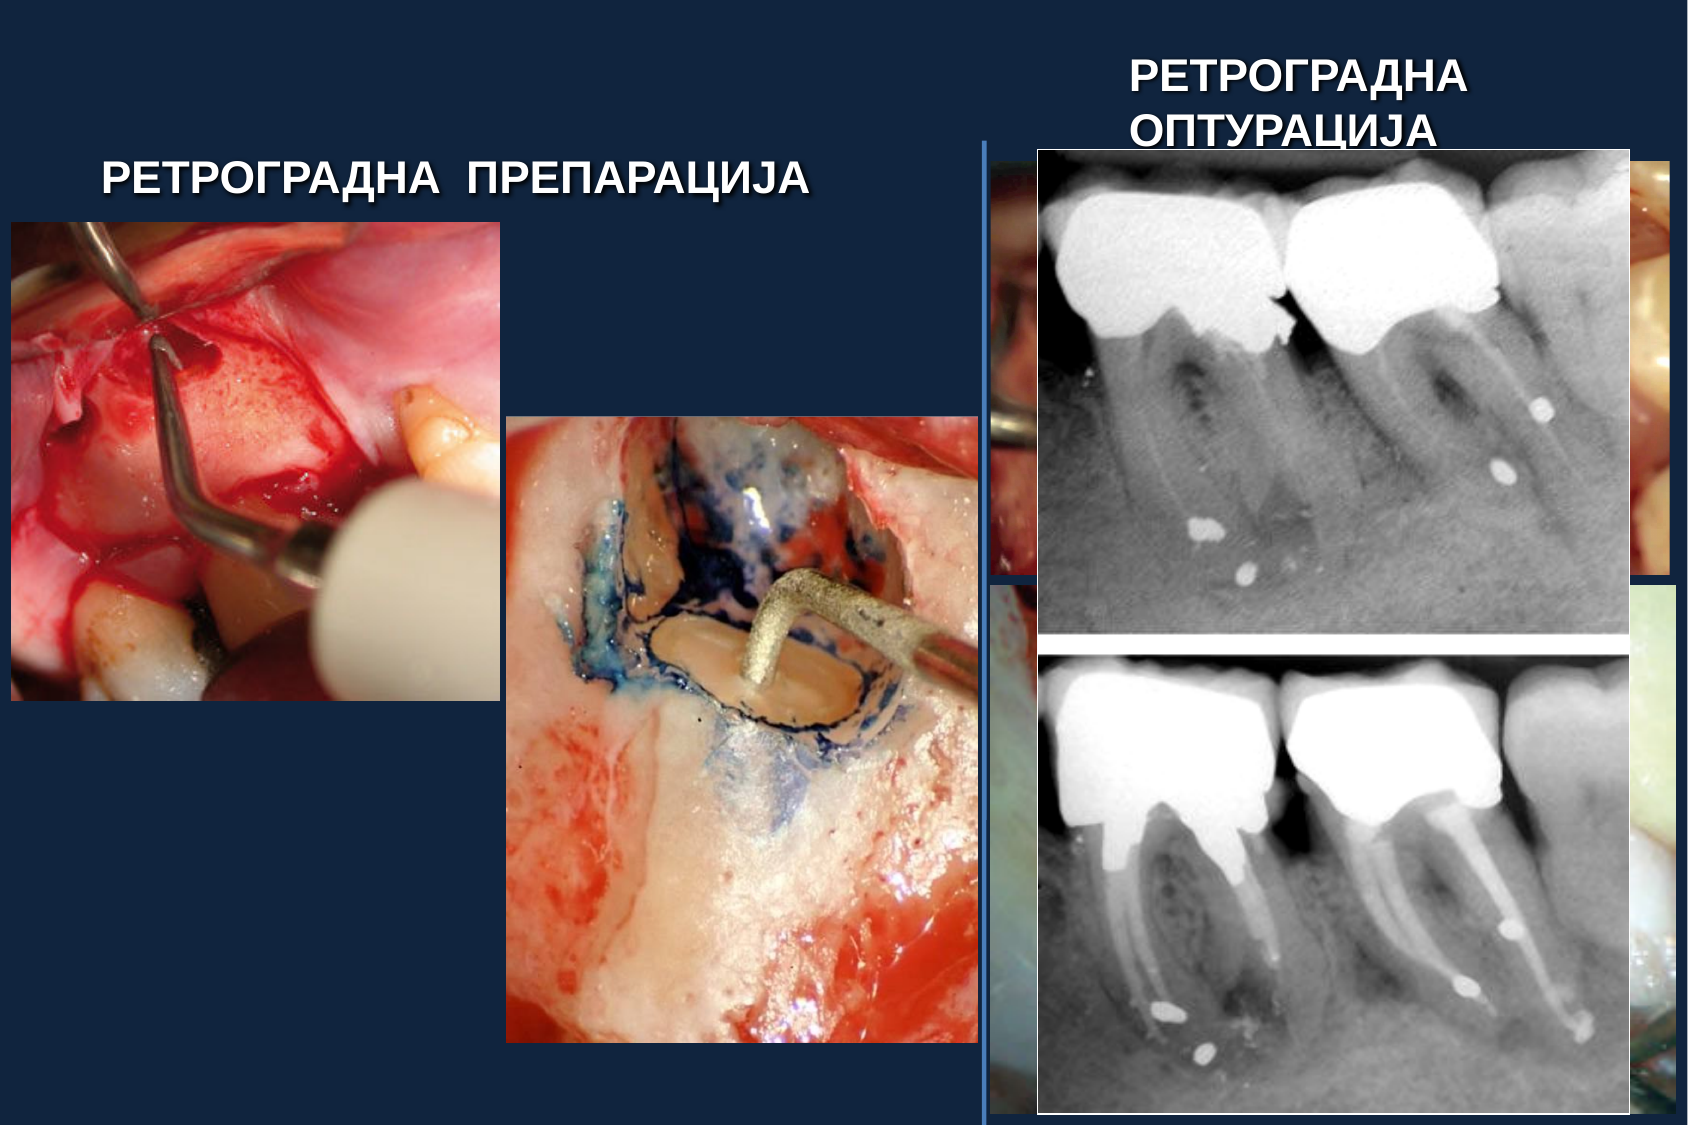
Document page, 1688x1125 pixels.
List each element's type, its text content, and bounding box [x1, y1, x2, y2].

text_box РЕТРОГРАДНА ПРЕПАРАЦИЈА [86, 140, 839, 211]
text_box РЕТРОГРАДНА ОПТУРАЦИЈА [1113, 37, 1510, 148]
picture [11, 149, 1676, 1114]
